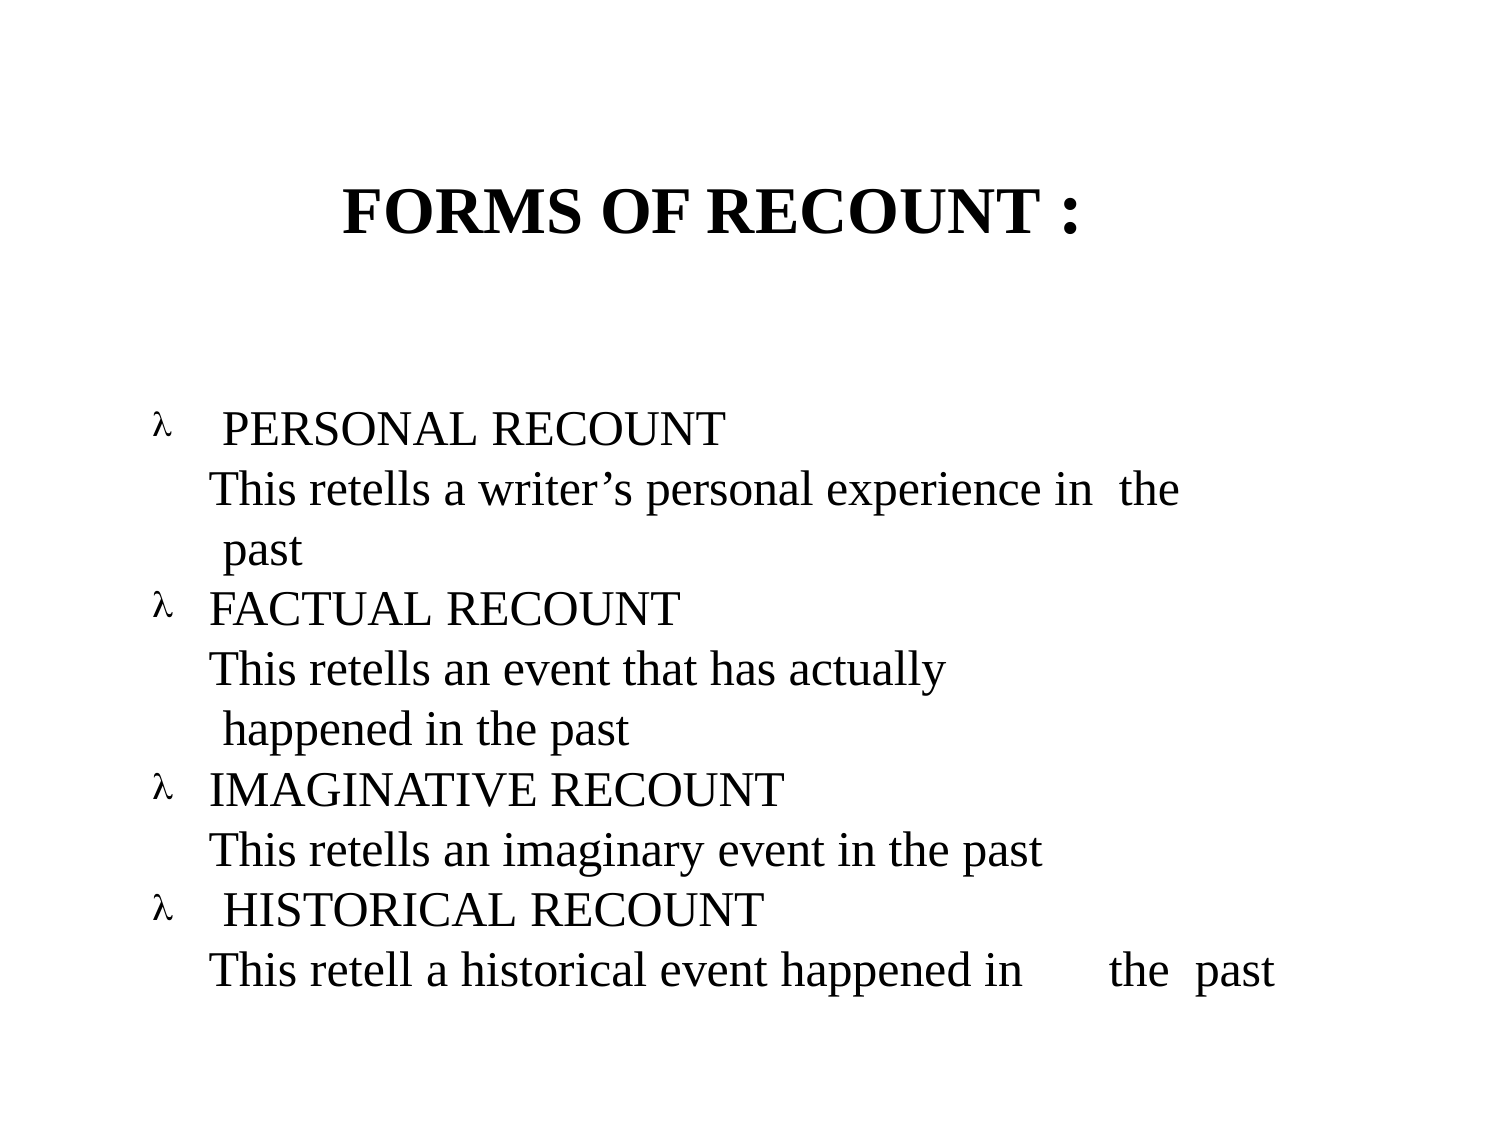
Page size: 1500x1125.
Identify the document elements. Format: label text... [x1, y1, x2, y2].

text_box  [150, 398, 191, 444]
title FORMS OF RECOUNT : [336, 107, 1088, 298]
text_box  [150, 759, 192, 807]
text_box PERSONAL RECOUNT This retells a writer’s personal experience in the past FACTUAL RECOUNT This retells an event that has actually happened in the past IMAGINATIVE RECOUNT This retells an imaginary event in the past HISTORICAL RECOUNT This retell a historical event happened in the past [206, 393, 1280, 996]
text_box  [150, 578, 192, 626]
text_box  [150, 880, 192, 928]
